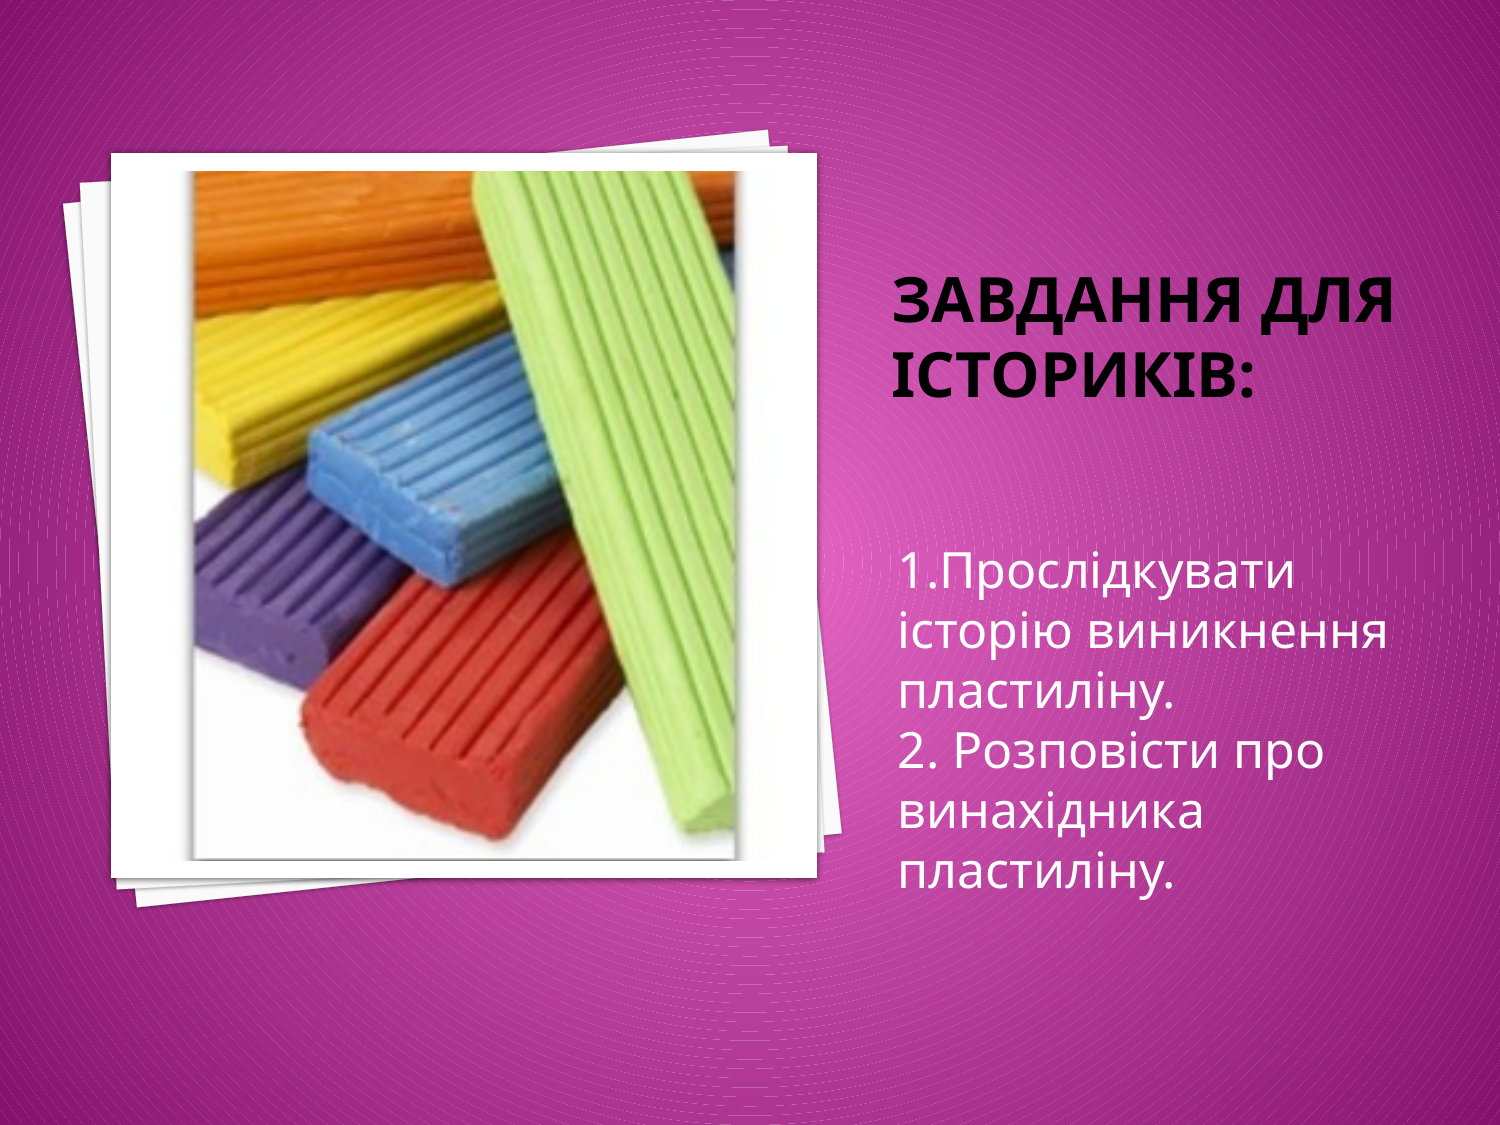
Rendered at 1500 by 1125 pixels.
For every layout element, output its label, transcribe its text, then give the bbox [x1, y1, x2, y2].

list 1.Прослідкувати історію виникнення пластиліну. 2. Розповісти про винахідника пластиліну. [884, 538, 1447, 903]
title Завдання для істориків: [884, 187, 1447, 411]
picture [128, 170, 800, 862]
